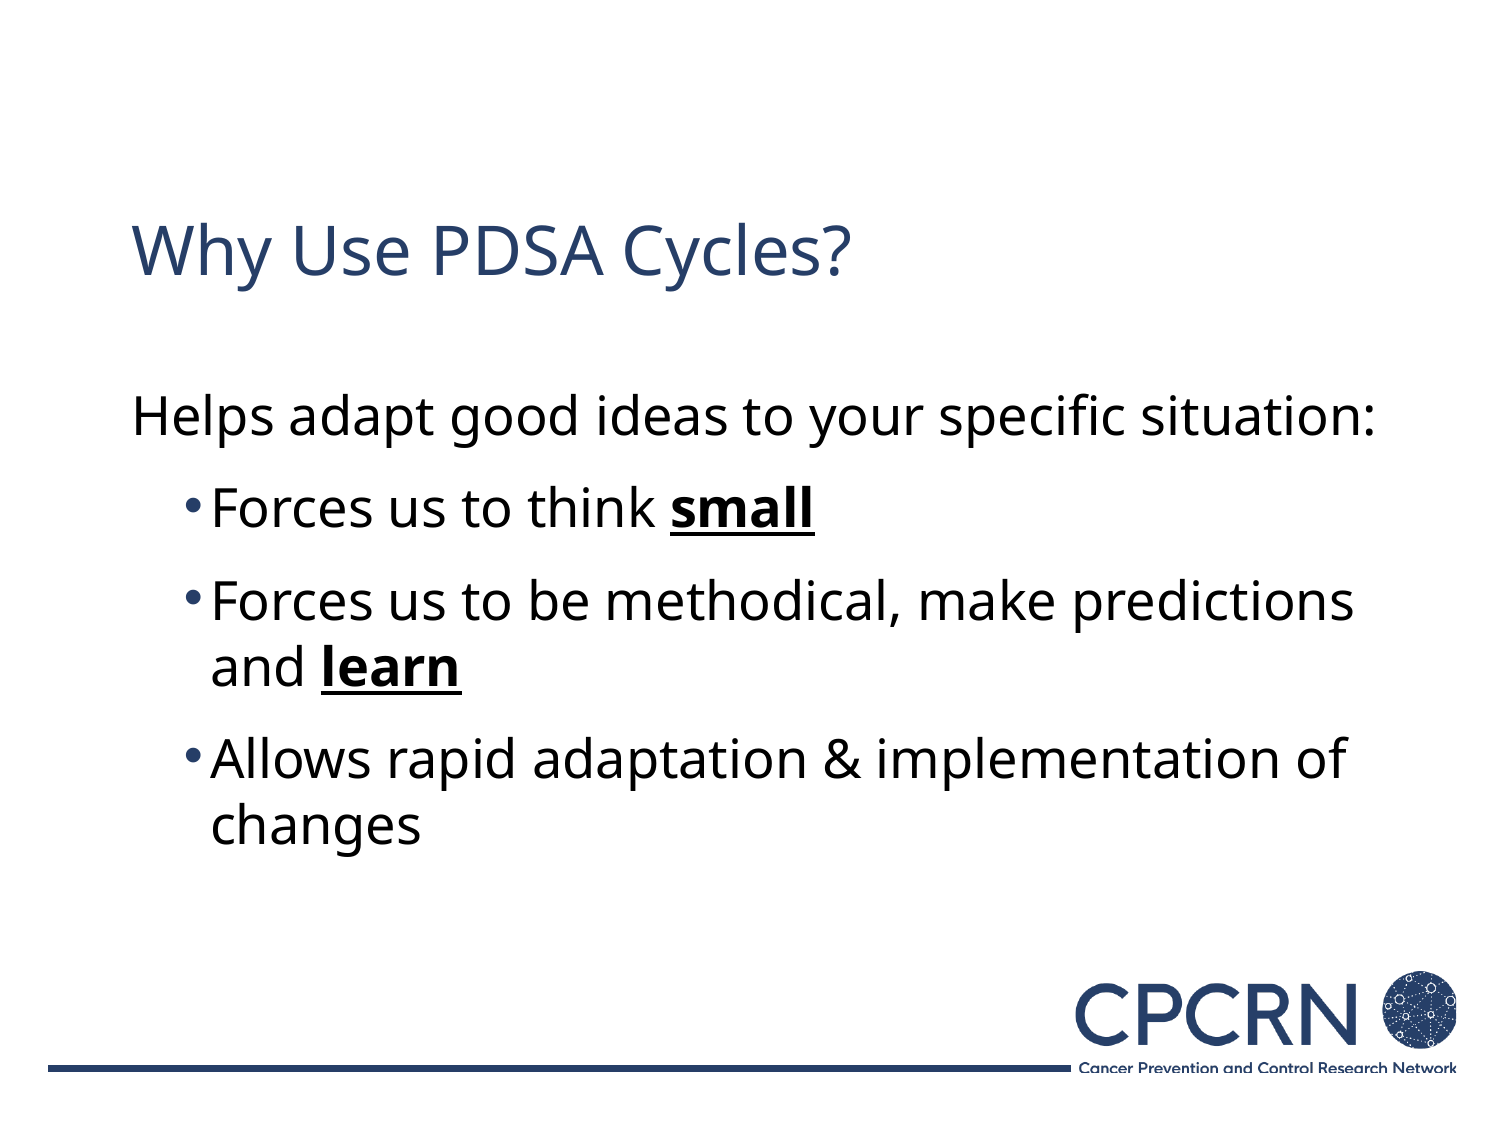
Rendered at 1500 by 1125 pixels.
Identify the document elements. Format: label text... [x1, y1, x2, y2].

text_box Helps adapt good ideas to your specific situation: Forces us to think small Forces us to be methodical, make predictions and learn Allows rapid adaptation & implementation of changes [116, 375, 1403, 924]
text_box Why Use PDSA Cycles? [116, 193, 1322, 306]
